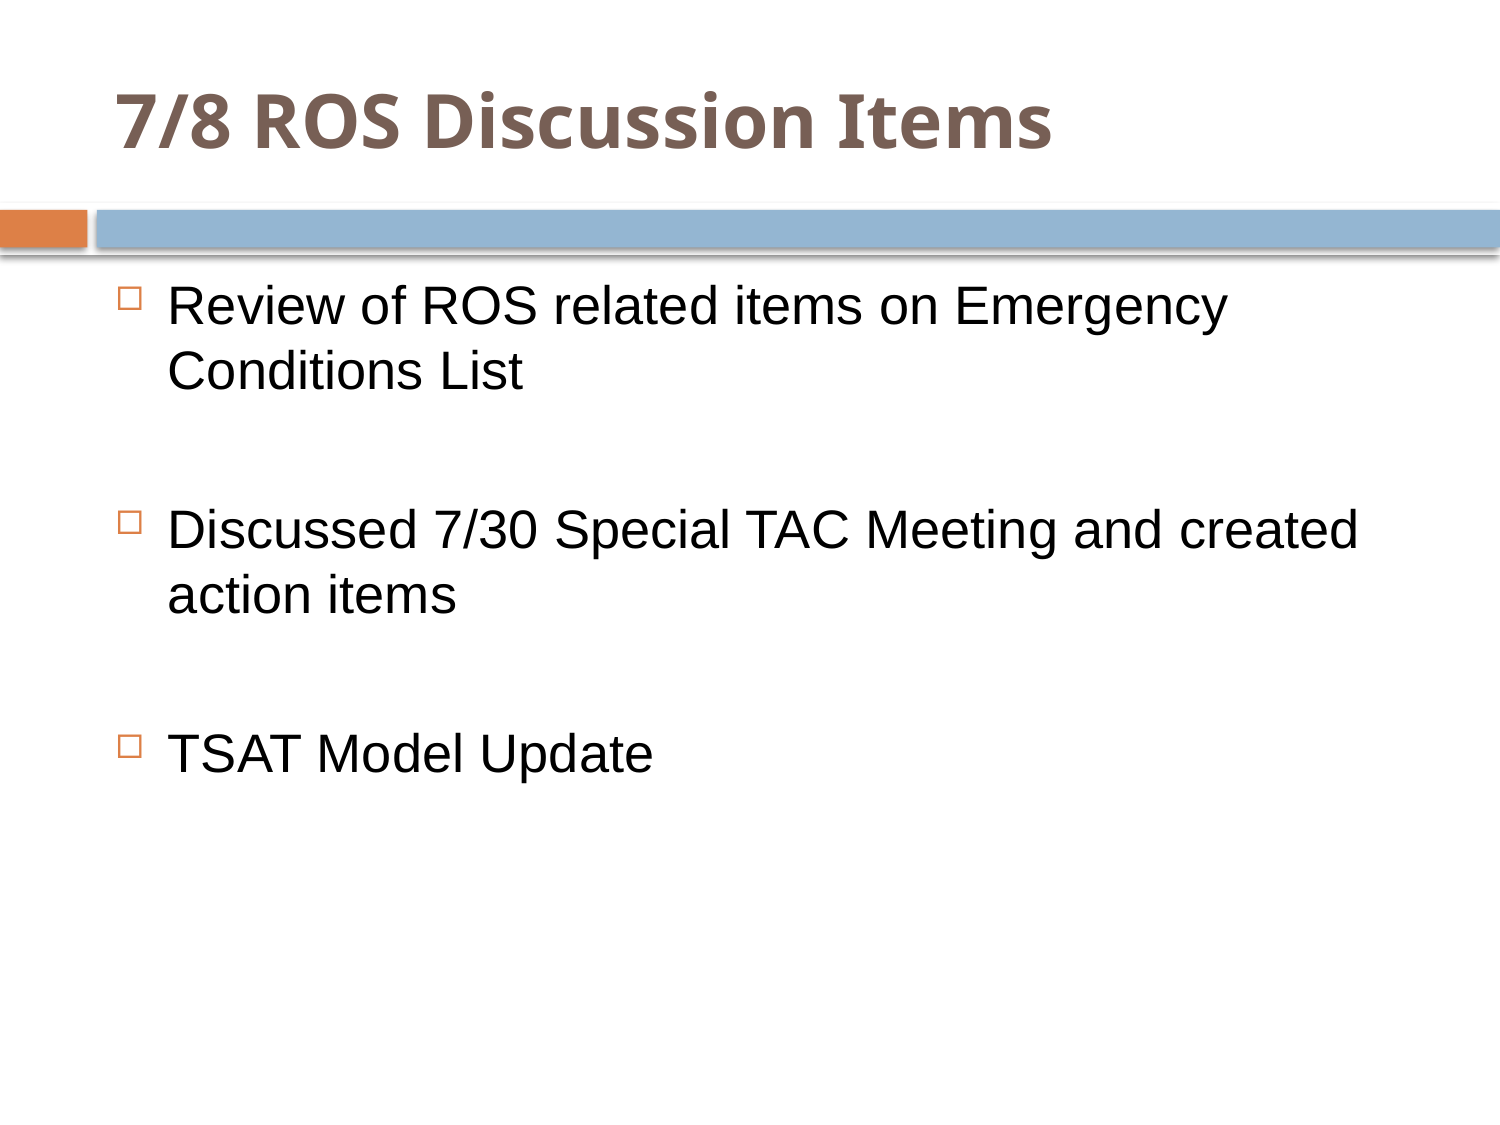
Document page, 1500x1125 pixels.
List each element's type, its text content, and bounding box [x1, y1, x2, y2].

title 7/8 ROS Discussion Items [100, 37, 1439, 201]
list Review of ROS related items on Emergency Conditions List Discussed 7/30 Special TAC Meeting and created action items TSAT Model Update [100, 262, 1439, 1001]
